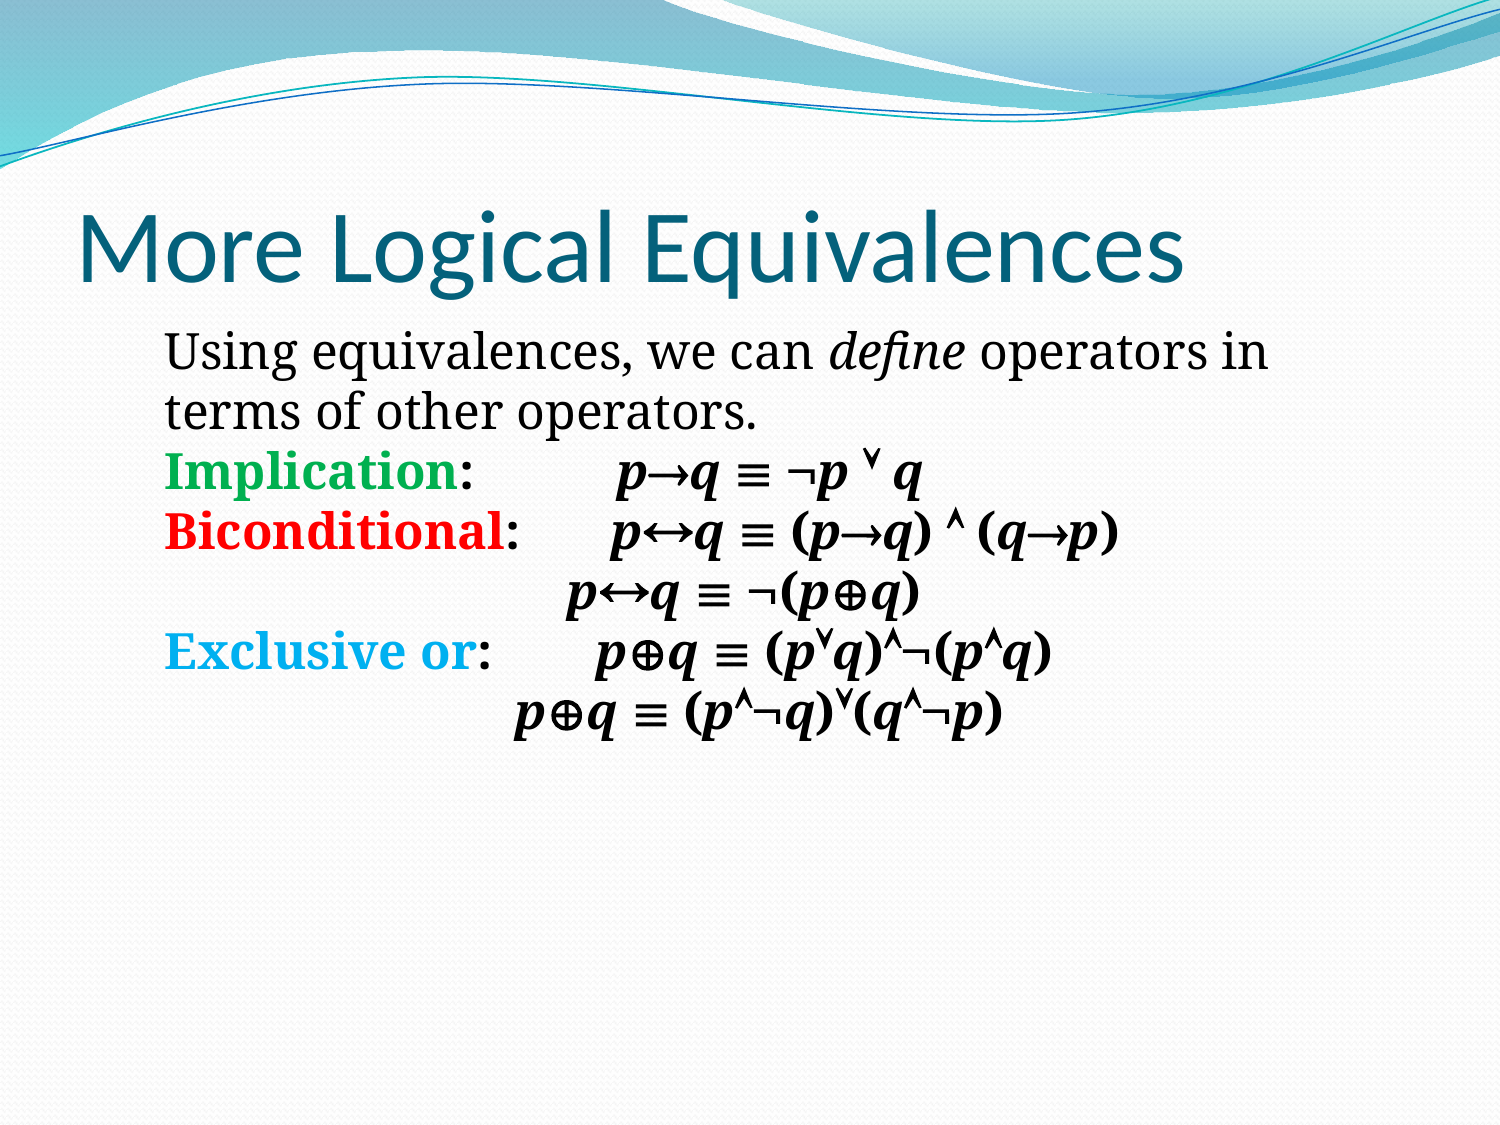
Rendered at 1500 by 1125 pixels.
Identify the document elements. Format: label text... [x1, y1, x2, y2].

text_box Using equivalences, we can define operators in terms of other operators. Implication: pq  p  q Biconditional: pq  (pq)  (qp) pq  (pq) Exclusive or: pq  (pq)(pq) pq  (pq)(qp) [149, 312, 1288, 748]
title More Logical Equivalences [75, 115, 1425, 303]
